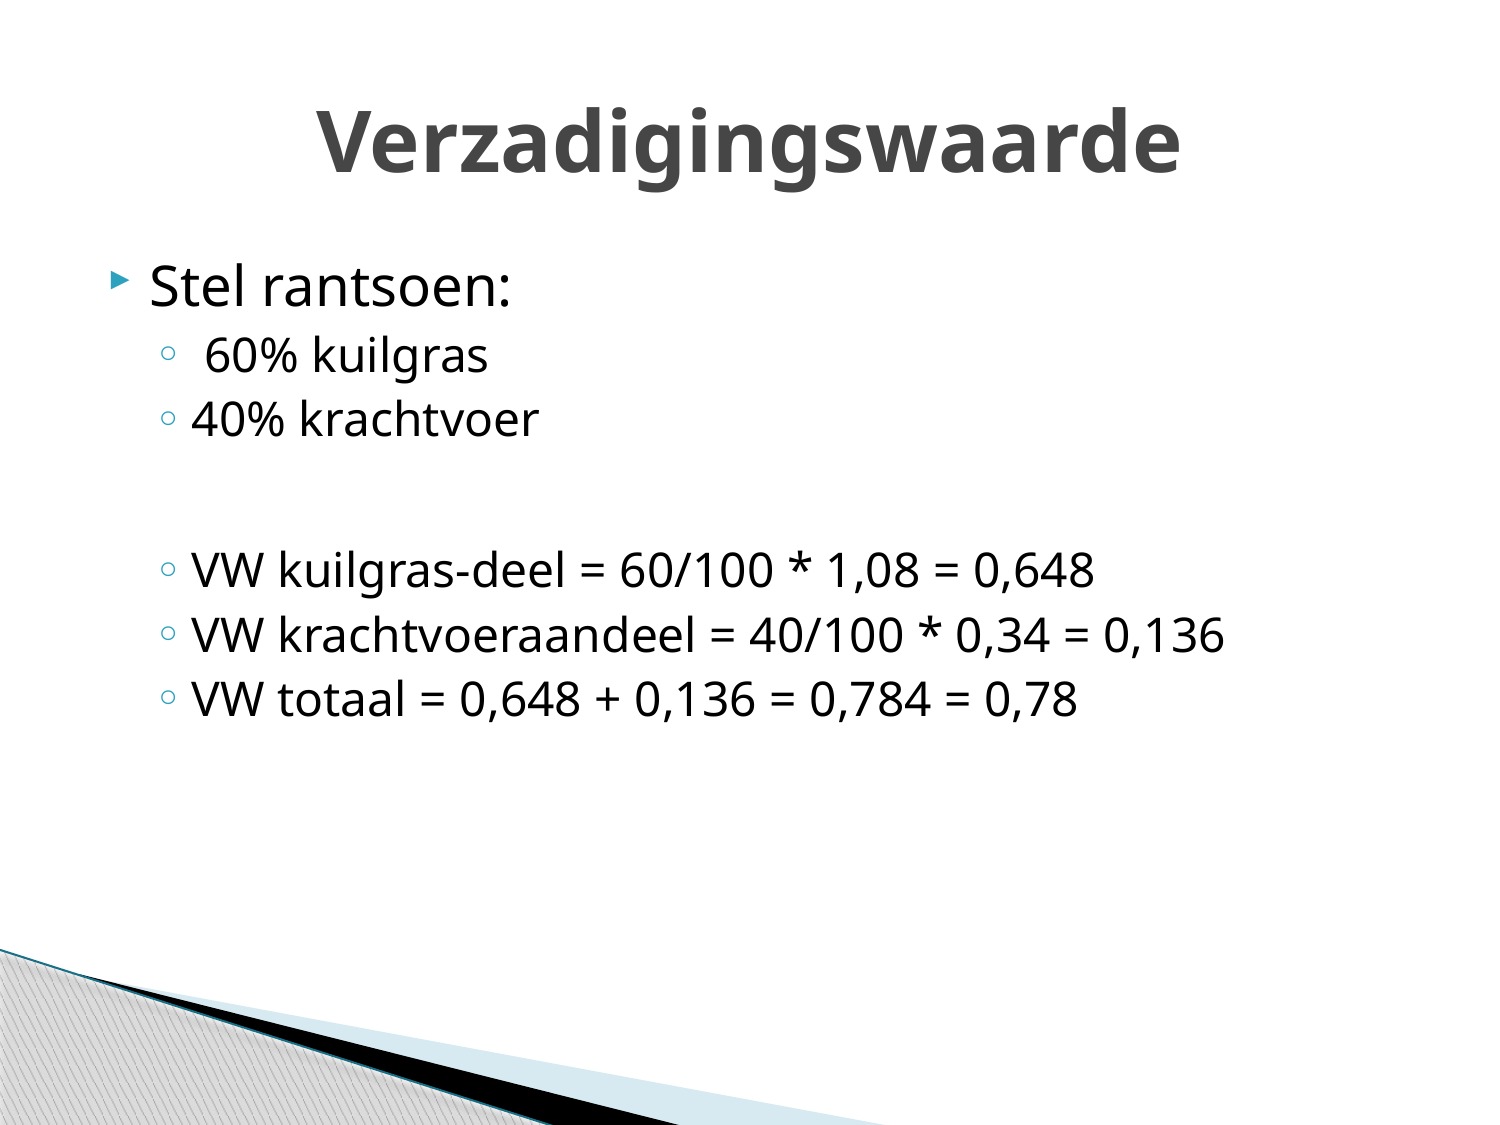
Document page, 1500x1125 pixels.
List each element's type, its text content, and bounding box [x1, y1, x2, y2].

list Stel rantsoen: 60% kuilgras 40% krachtvoer VW kuilgras-deel = 60/100 * 1,08 = 0,648 VW krachtvoeraandeel = 40/100 * 0,34 = 0,136 VW totaal = 0,648 + 0,136 = 0,784 = 0,78 [75, 243, 1425, 986]
title Verzadigingswaarde [75, 45, 1425, 233]
